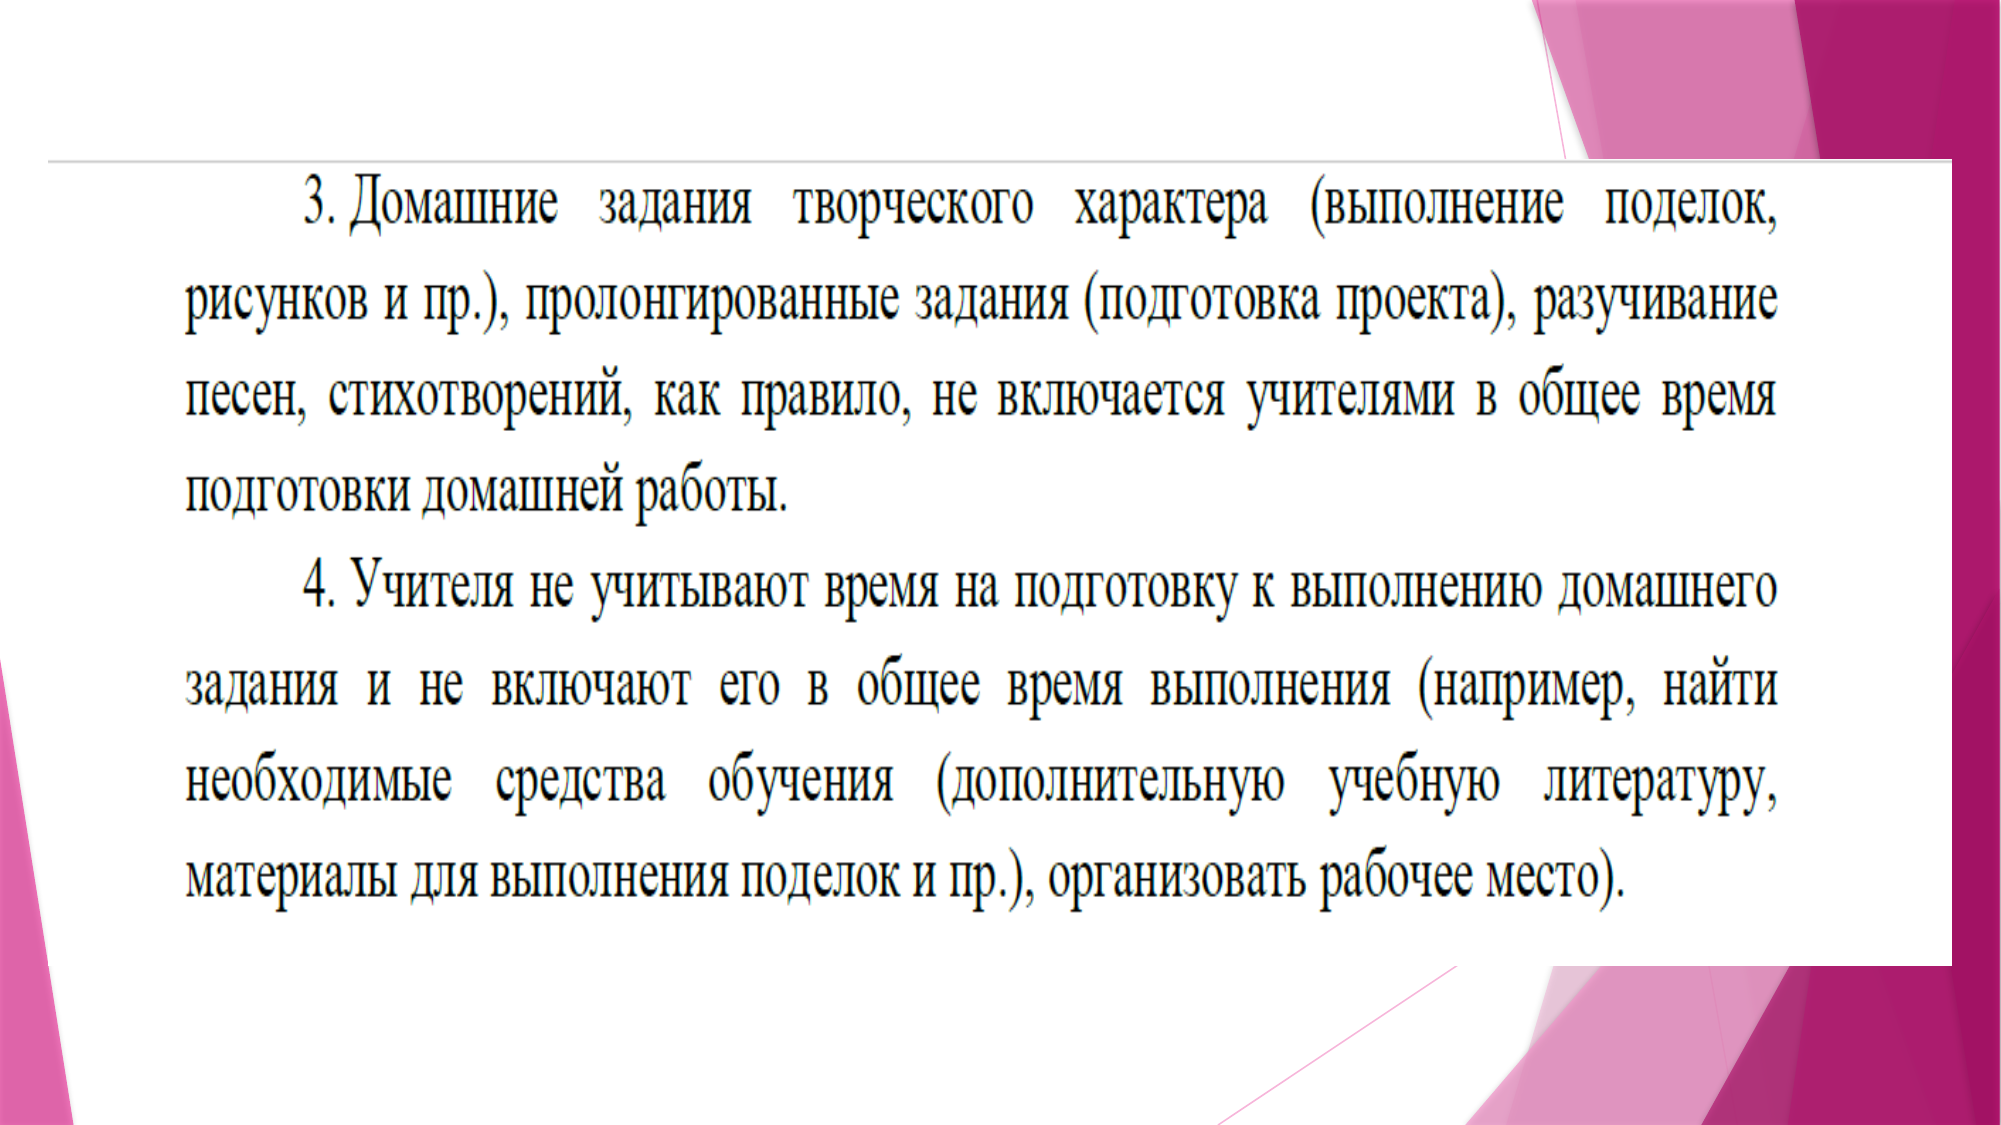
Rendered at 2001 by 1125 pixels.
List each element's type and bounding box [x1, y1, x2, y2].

picture [48, 158, 1952, 966]
